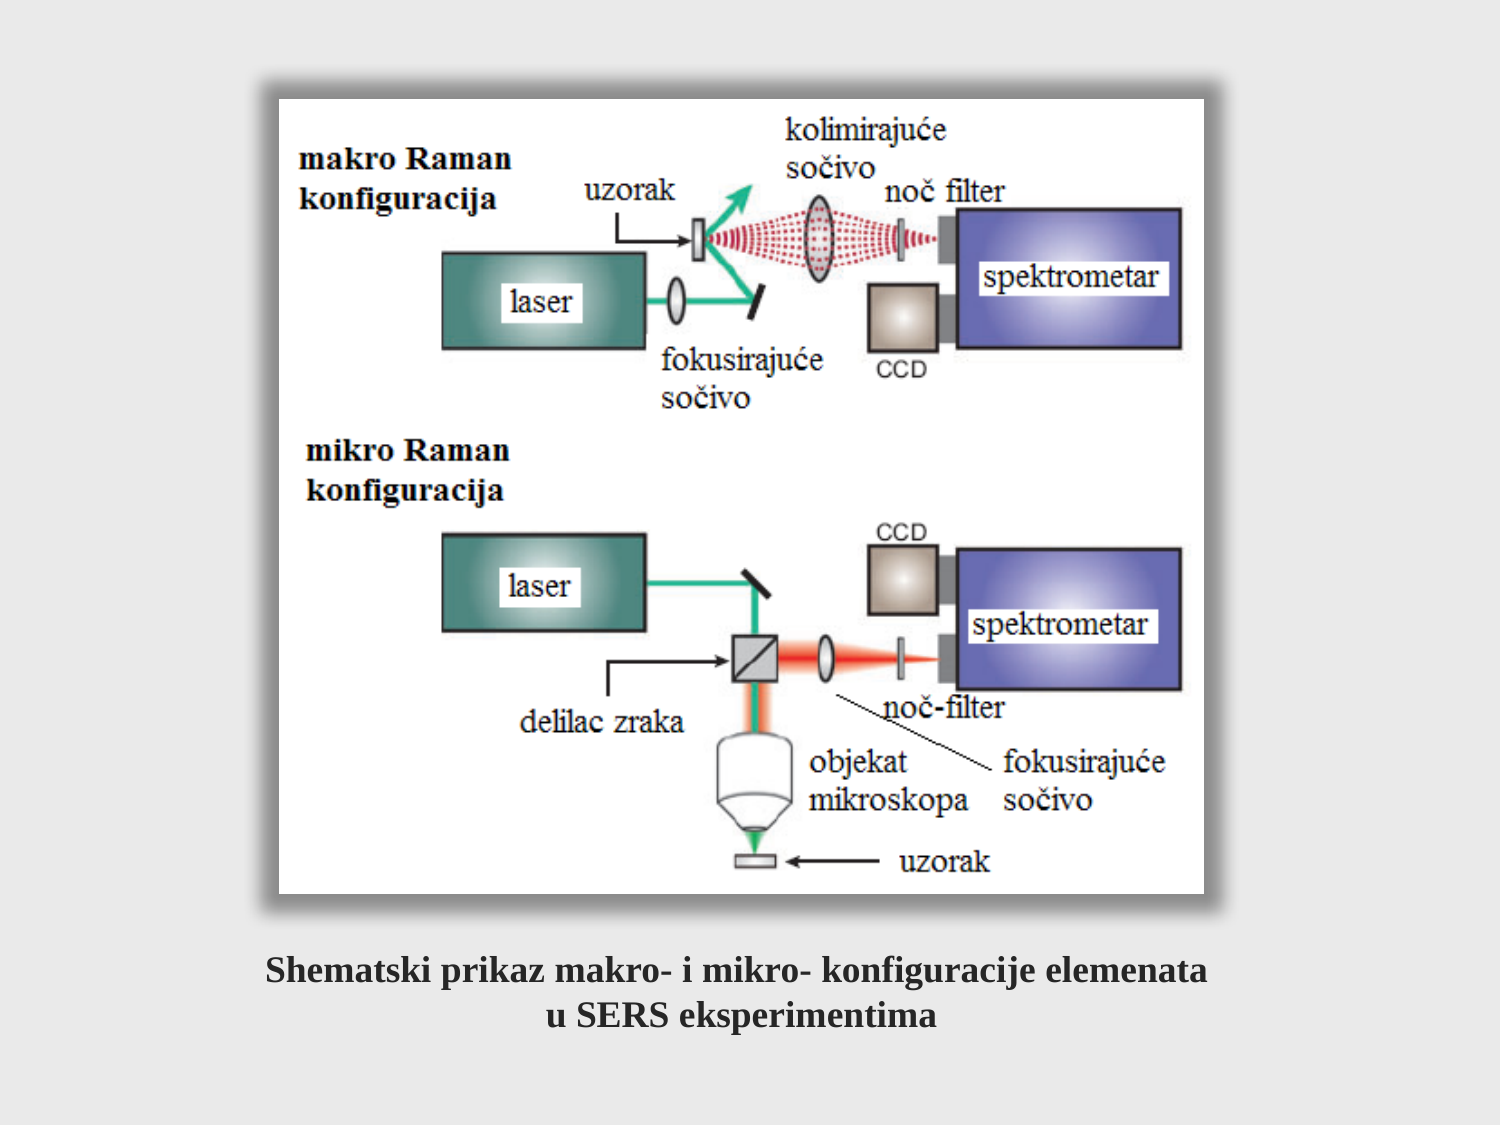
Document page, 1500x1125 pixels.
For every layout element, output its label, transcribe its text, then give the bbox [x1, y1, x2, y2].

picture [279, 99, 1204, 895]
text_box Shematski prikaz makro- i mikro- konfiguracije elemenata u SERS eksperimentima [250, 937, 1233, 1043]
